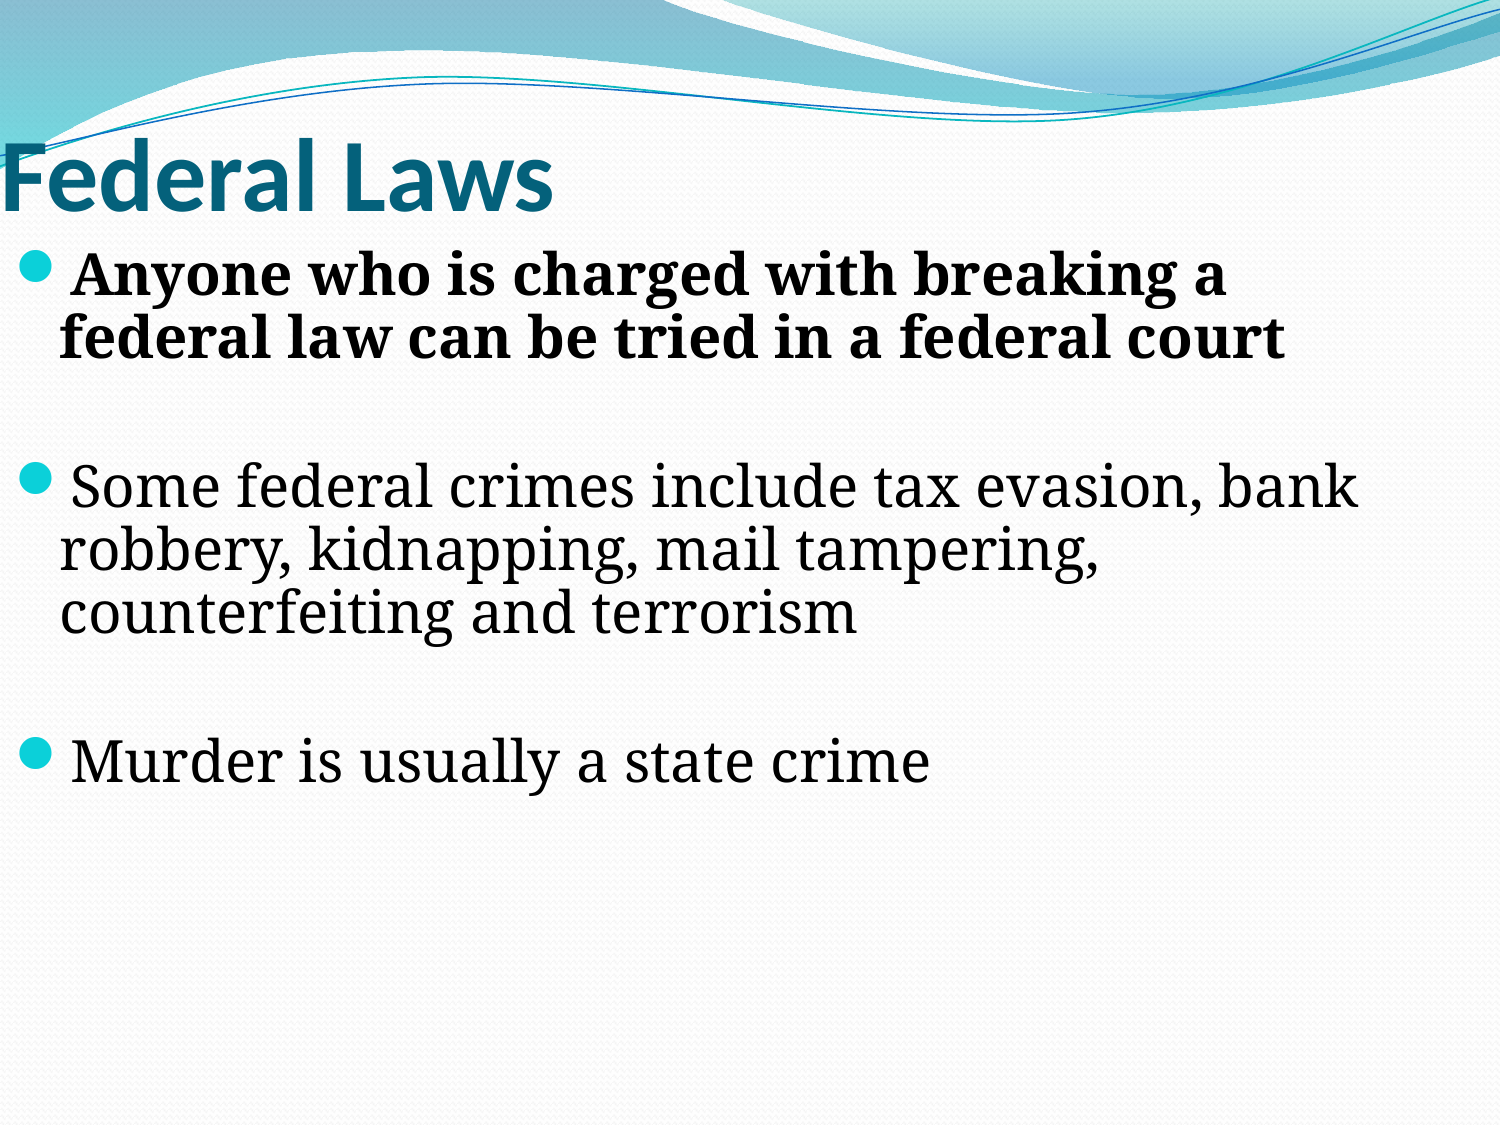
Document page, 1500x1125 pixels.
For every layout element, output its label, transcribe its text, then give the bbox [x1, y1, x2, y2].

title Federal Laws [0, 45, 1350, 233]
list Anyone who is charged with breaking a federal law can be tried in a federal court Some federal crimes include tax evasion, bank robbery, kidnapping, mail tampering, counterfeiting and terrorism Murder is usually a state crime [0, 237, 1425, 1088]
